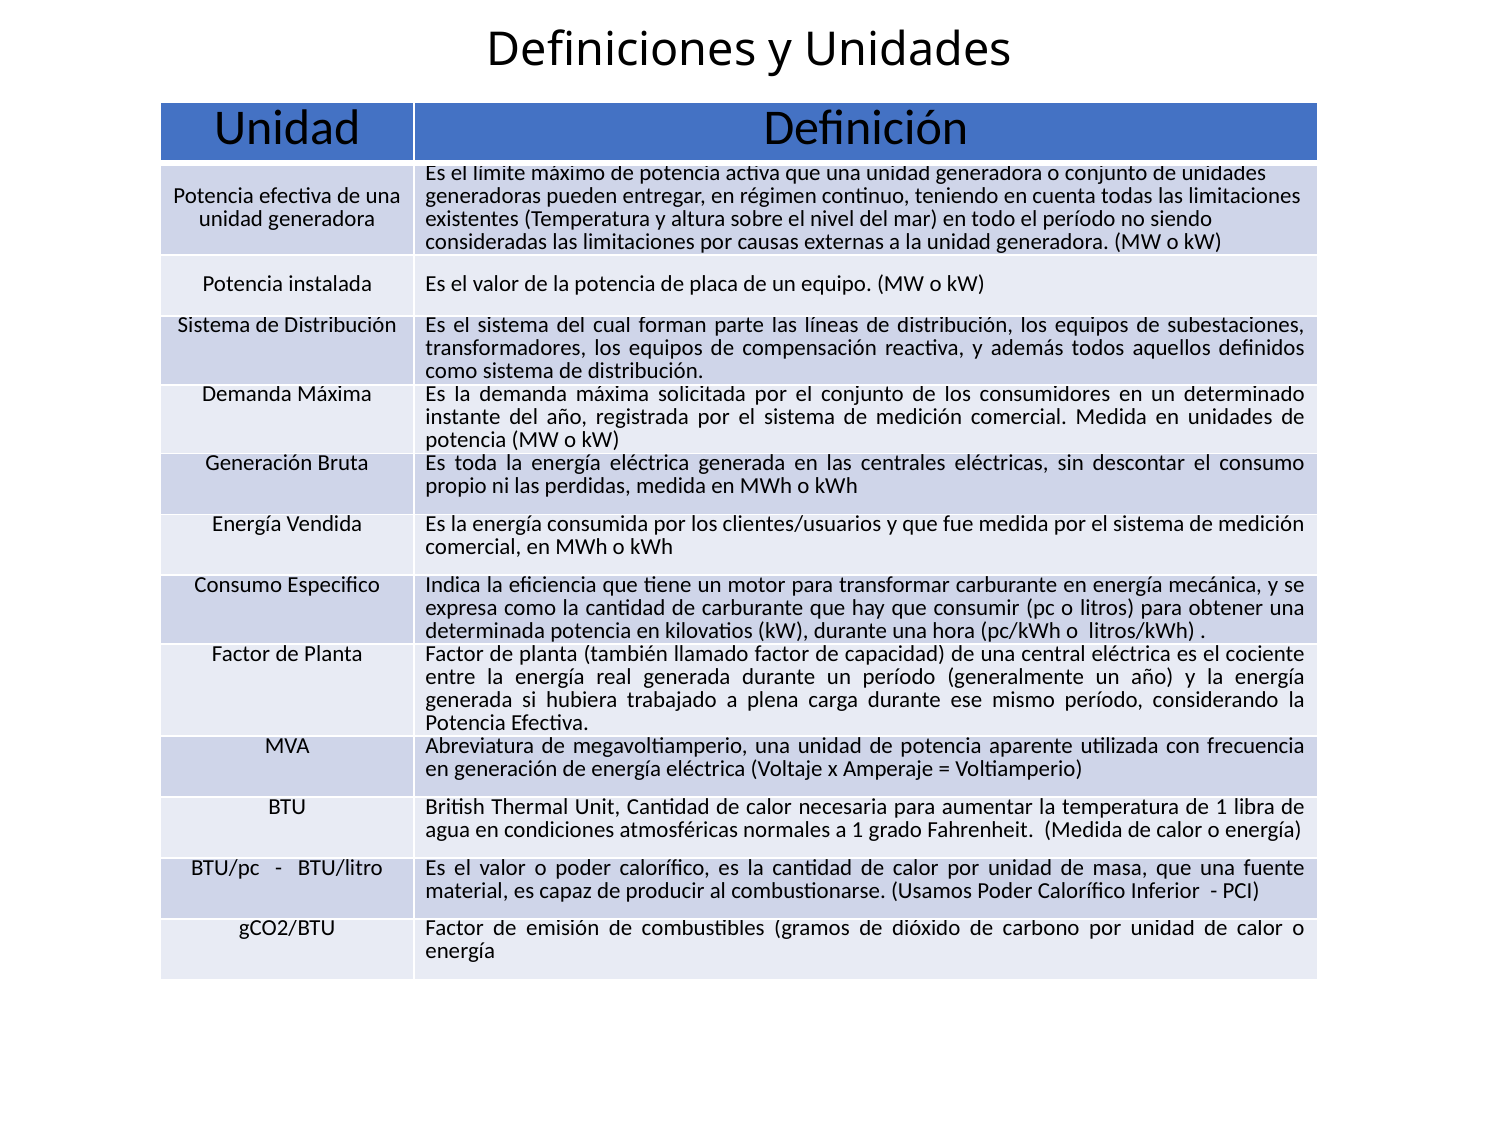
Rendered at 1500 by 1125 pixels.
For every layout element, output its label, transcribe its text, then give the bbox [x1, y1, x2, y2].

table_cell Potencia efectiva de una unidad generadora [161, 166, 413, 254]
table_cell Abreviatura de megavoltiamperio, una unidad de potencia aparente utilizada con frecuencia en generación de energía eléctrica (Voltaje x Amperaje = Voltiamperio) [415, 737, 1317, 796]
table_header Definición [415, 103, 1317, 160]
table_cell MVA [161, 737, 413, 796]
table_cell Energía Vendida [161, 515, 413, 574]
table_cell Es la energía consumida por los clientes/usuarios y que fue medida por el sistema de medición comercial, en MWh o kWh [415, 515, 1317, 574]
table_header Unidad [161, 103, 413, 160]
table_cell Indica la eficiencia que tiene un motor para transformar carburante en energía mecánica, y se expresa como la cantidad de carburante que hay que consumir (pc o litros) para obtener una determinada potencia en kilovatios (kW), durante una hora (pc/kWh o litros/kWh) . [415, 576, 1317, 643]
table_cell Factor de emisión de combustibles (gramos de dióxido de carbono por unidad de calor o energía [415, 920, 1317, 979]
table_cell Demanda Máxima [161, 386, 413, 453]
table_cell Potencia instalada [161, 256, 413, 315]
table_cell Es el valor de la potencia de placa de un equipo. (MW o kW) [415, 256, 1317, 315]
table_cell Es el límite máximo de potencia activa que una unidad generadora o conjunto de unidades generadoras pueden entregar, en régimen continuo, teniendo en cuenta todas las limitaciones existentes (Temperatura y altura sobre el nivel del mar) en todo el período no siendo consideradas las limitaciones por causas externas a la unidad generadora. (MW o kW) [415, 166, 1317, 254]
table_cell Generación Bruta [161, 454, 413, 514]
table_cell Es el sistema del cual forman parte las líneas de distribución, los equipos de subestaciones, transformadores, los equipos de compensación reactiva, y además todos aquellos definidos como sistema de distribución. [415, 317, 1317, 384]
title Definiciones y Unidades [103, 17, 1397, 83]
table_cell Factor de Planta [161, 645, 413, 735]
table_cell Es el valor o poder calorífico, es la cantidad de calor por unidad de masa, que una fuente material, es capaz de producir al combustionarse. (Usamos Poder Calorífico Inferior - PCI) [415, 859, 1317, 918]
table_cell Sistema de Distribución [161, 317, 413, 384]
table_cell Es toda la energía eléctrica generada en las centrales eléctricas, sin descontar el consumo propio ni las perdidas, medida en MWh o kWh [415, 454, 1317, 514]
table_cell Consumo Especifico [161, 576, 413, 643]
table_cell Es la demanda máxima solicitada por el conjunto de los consumidores en un determinado instante del año, registrada por el sistema de medición comercial. Medida en unidades de potencia (MW o kW) [415, 386, 1317, 453]
table_cell BTU [161, 798, 413, 857]
table_cell Factor de planta (también llamado factor de capacidad) de una central eléctrica es el cociente entre la energía real generada durante un período (generalmente un año) y la energía generada si hubiera trabajado a plena carga durante ese mismo período, considerando la Potencia Efectiva. [415, 645, 1317, 735]
table_cell British Thermal Unit, Cantidad de calor necesaria para aumentar la temperatura de 1 libra de agua en condiciones atmosféricas normales a 1 grado Fahrenheit. (Medida de calor o energía) [415, 798, 1317, 857]
table_cell gCO2/BTU [161, 920, 413, 979]
table_cell BTU/pc - BTU/litro [161, 859, 413, 918]
